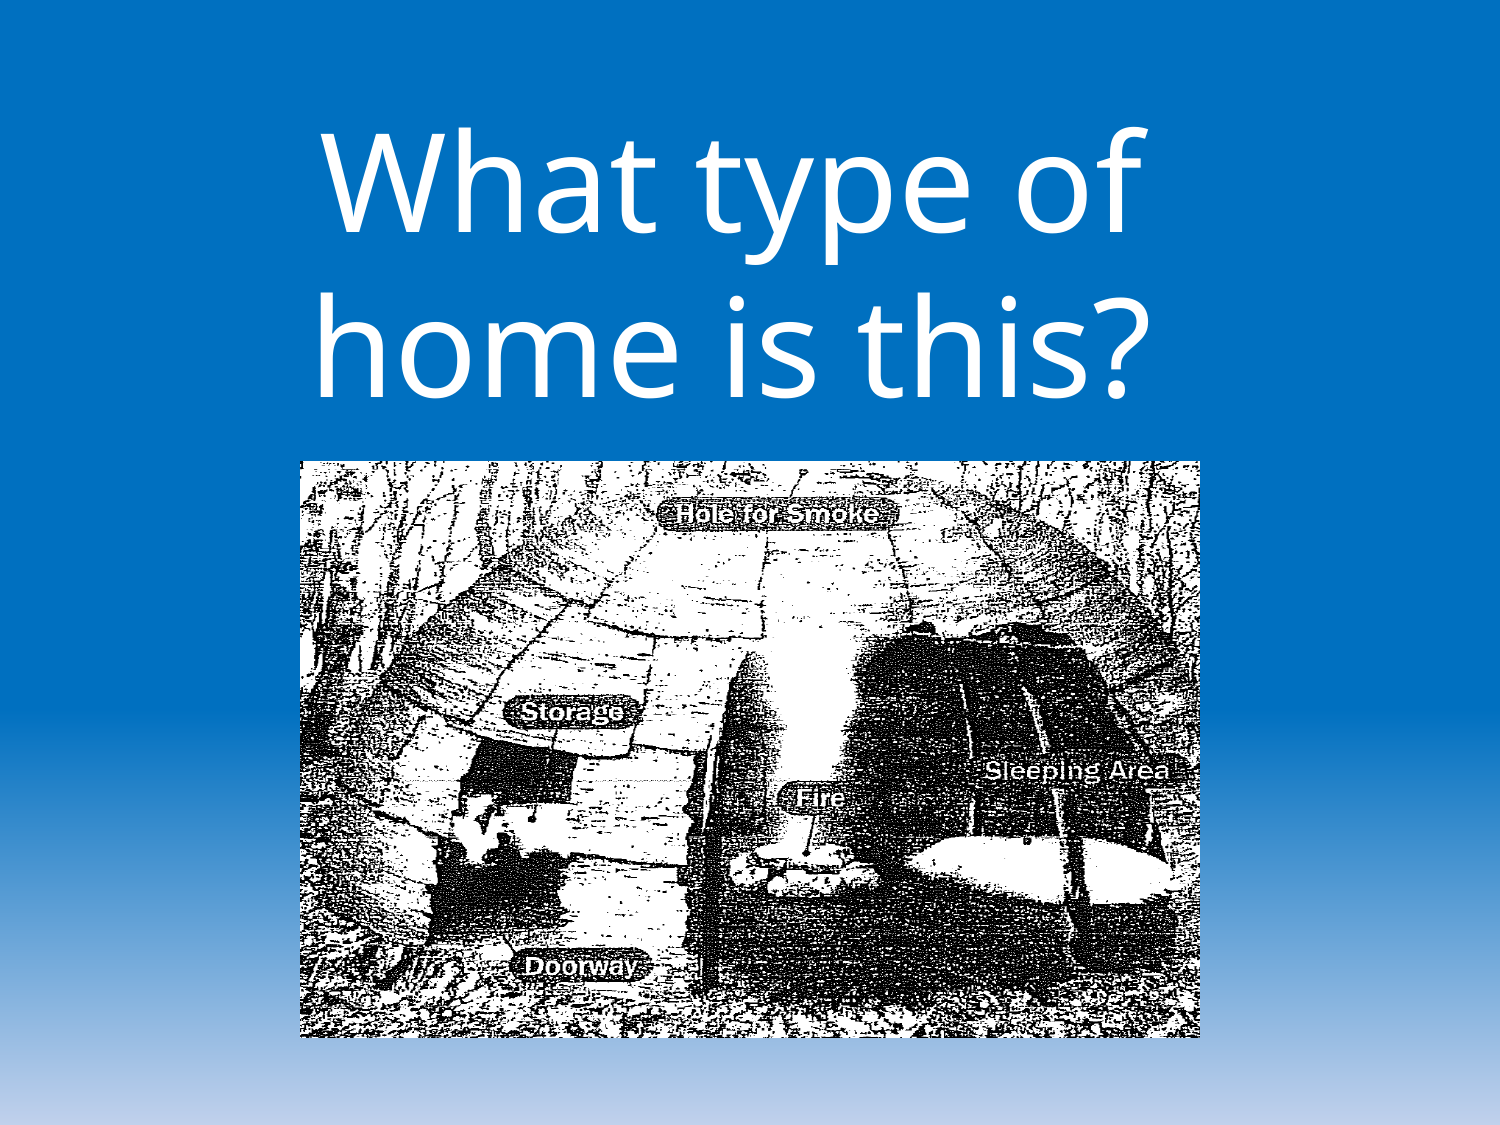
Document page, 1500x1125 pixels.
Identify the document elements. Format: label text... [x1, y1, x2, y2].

text_box What type of home is this? [262, 87, 1200, 433]
picture [299, 461, 1201, 1038]
